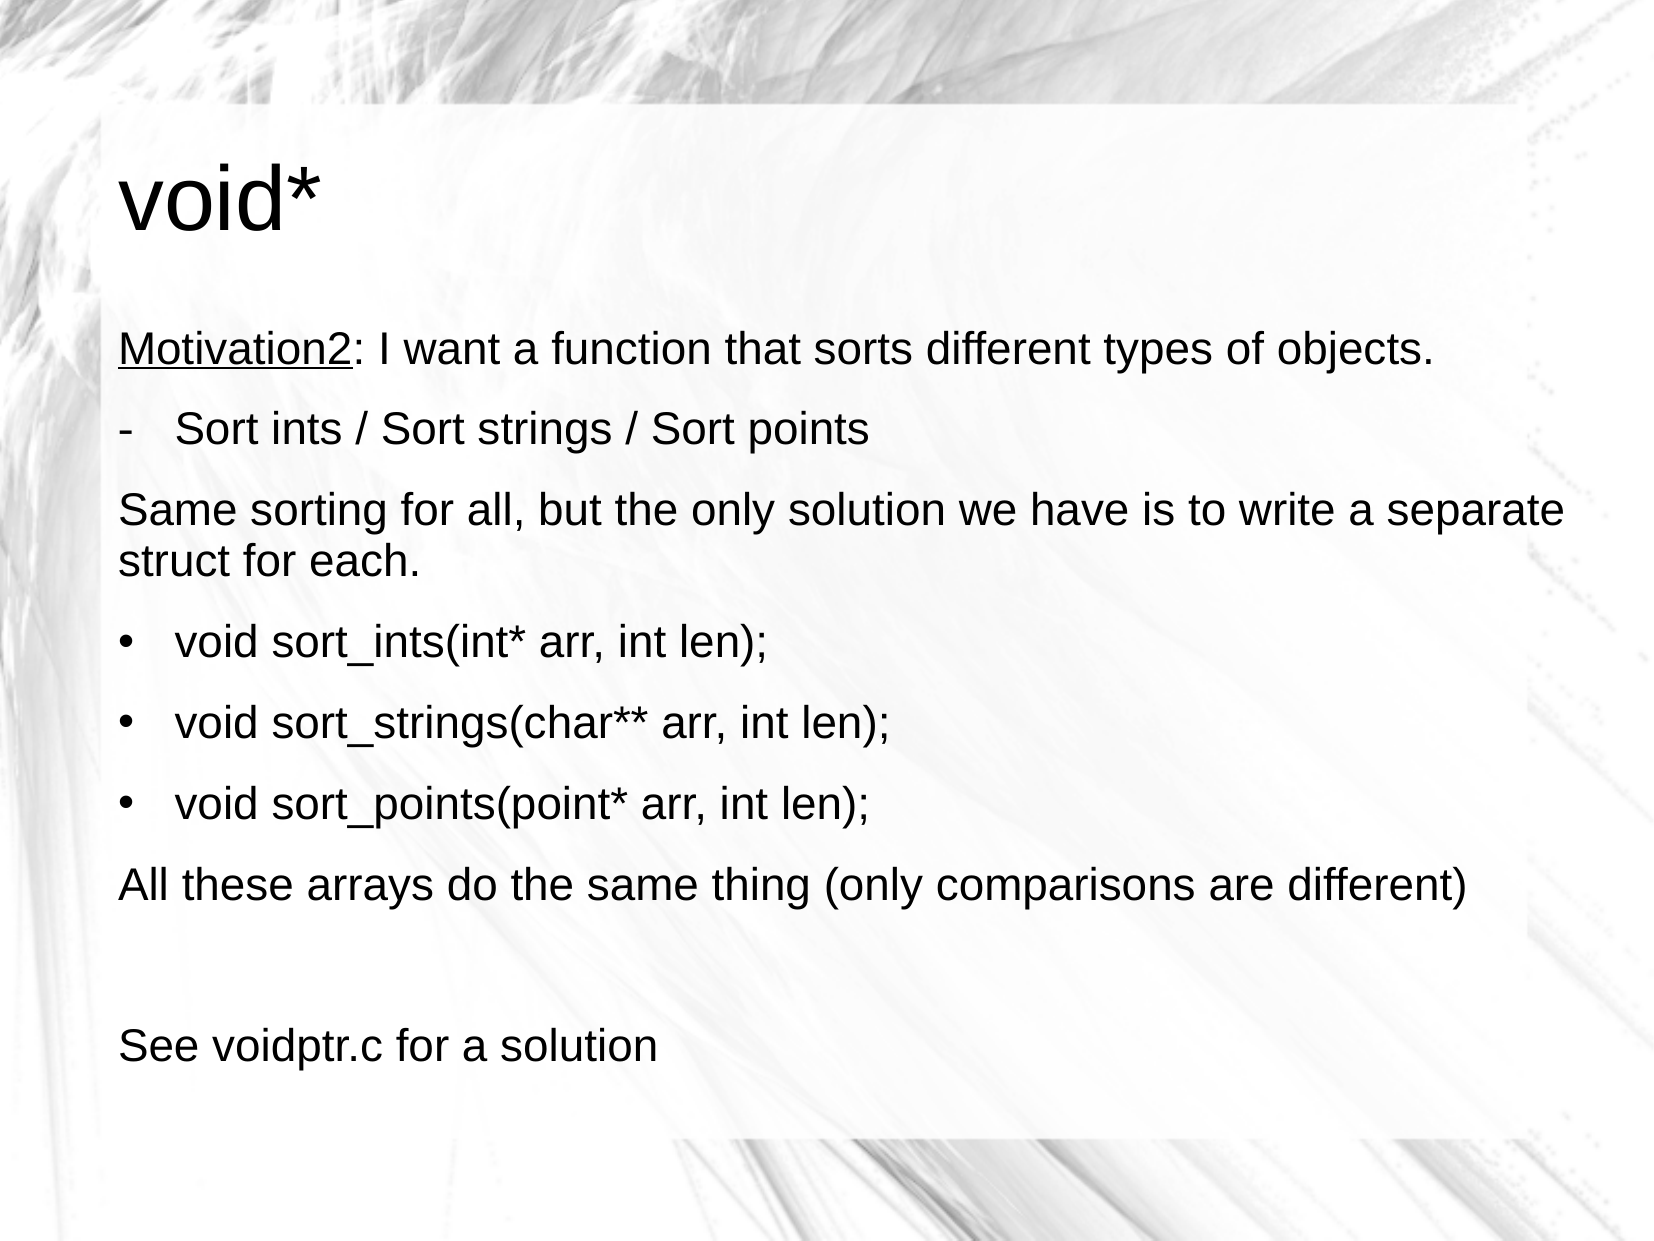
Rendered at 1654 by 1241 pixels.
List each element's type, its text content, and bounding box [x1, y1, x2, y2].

list Motivation2: I want a function that sorts different types of objects. Sort ints / Sort strings / Sort points Same sorting for all, but the only solution we have is to write a separate struct for each. void sort_ints(int* arr, int len); void sort_strings(char** arr, int len); void sort_points(point* arr, int len); All these arrays do the same thing (only comparisons are different) See voidptr.c for a solution [118, 319, 1571, 1109]
picture [0, 0, 1654, 1241]
title void* [118, 93, 1506, 299]
